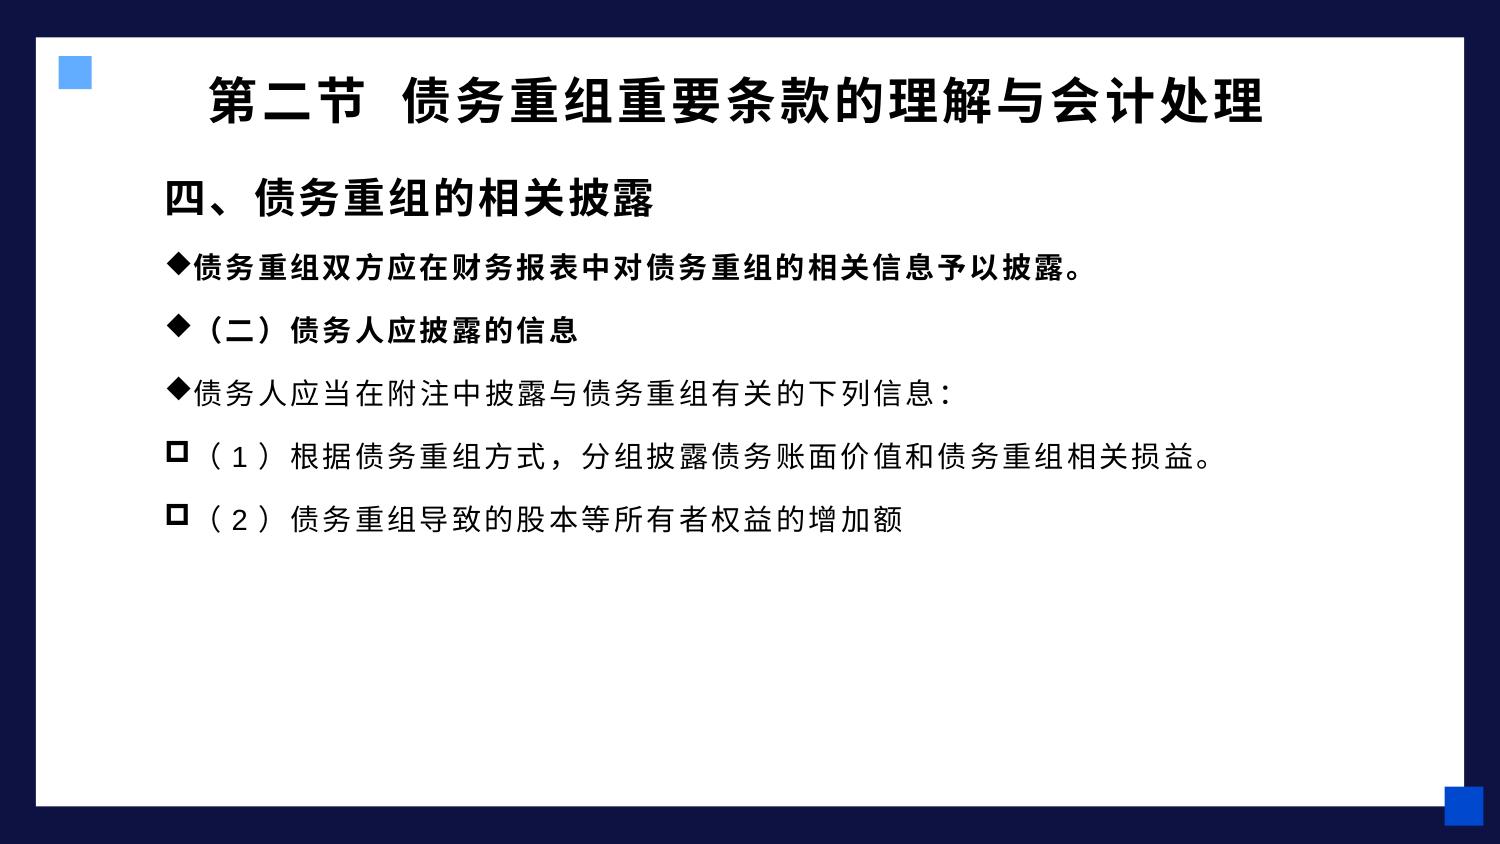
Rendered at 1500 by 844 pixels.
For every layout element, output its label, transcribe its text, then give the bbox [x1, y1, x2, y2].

title 第二节 债务重组重要条款的理解与会计处理 [141, 48, 1327, 138]
list 四、债务重组的相关披露 债务重组双方应在财务报表中对债务重组的相关信息予以披露。 （二）债务人应披露的信息 债务人应当在附注中披露与债务重组有关的下列信息： （1）根据债务重组方式，分组披露债务账面价值和债务重组相关损益。 （2）债务重组导致的股本等所有者权益的增加额 [147, 161, 1376, 586]
